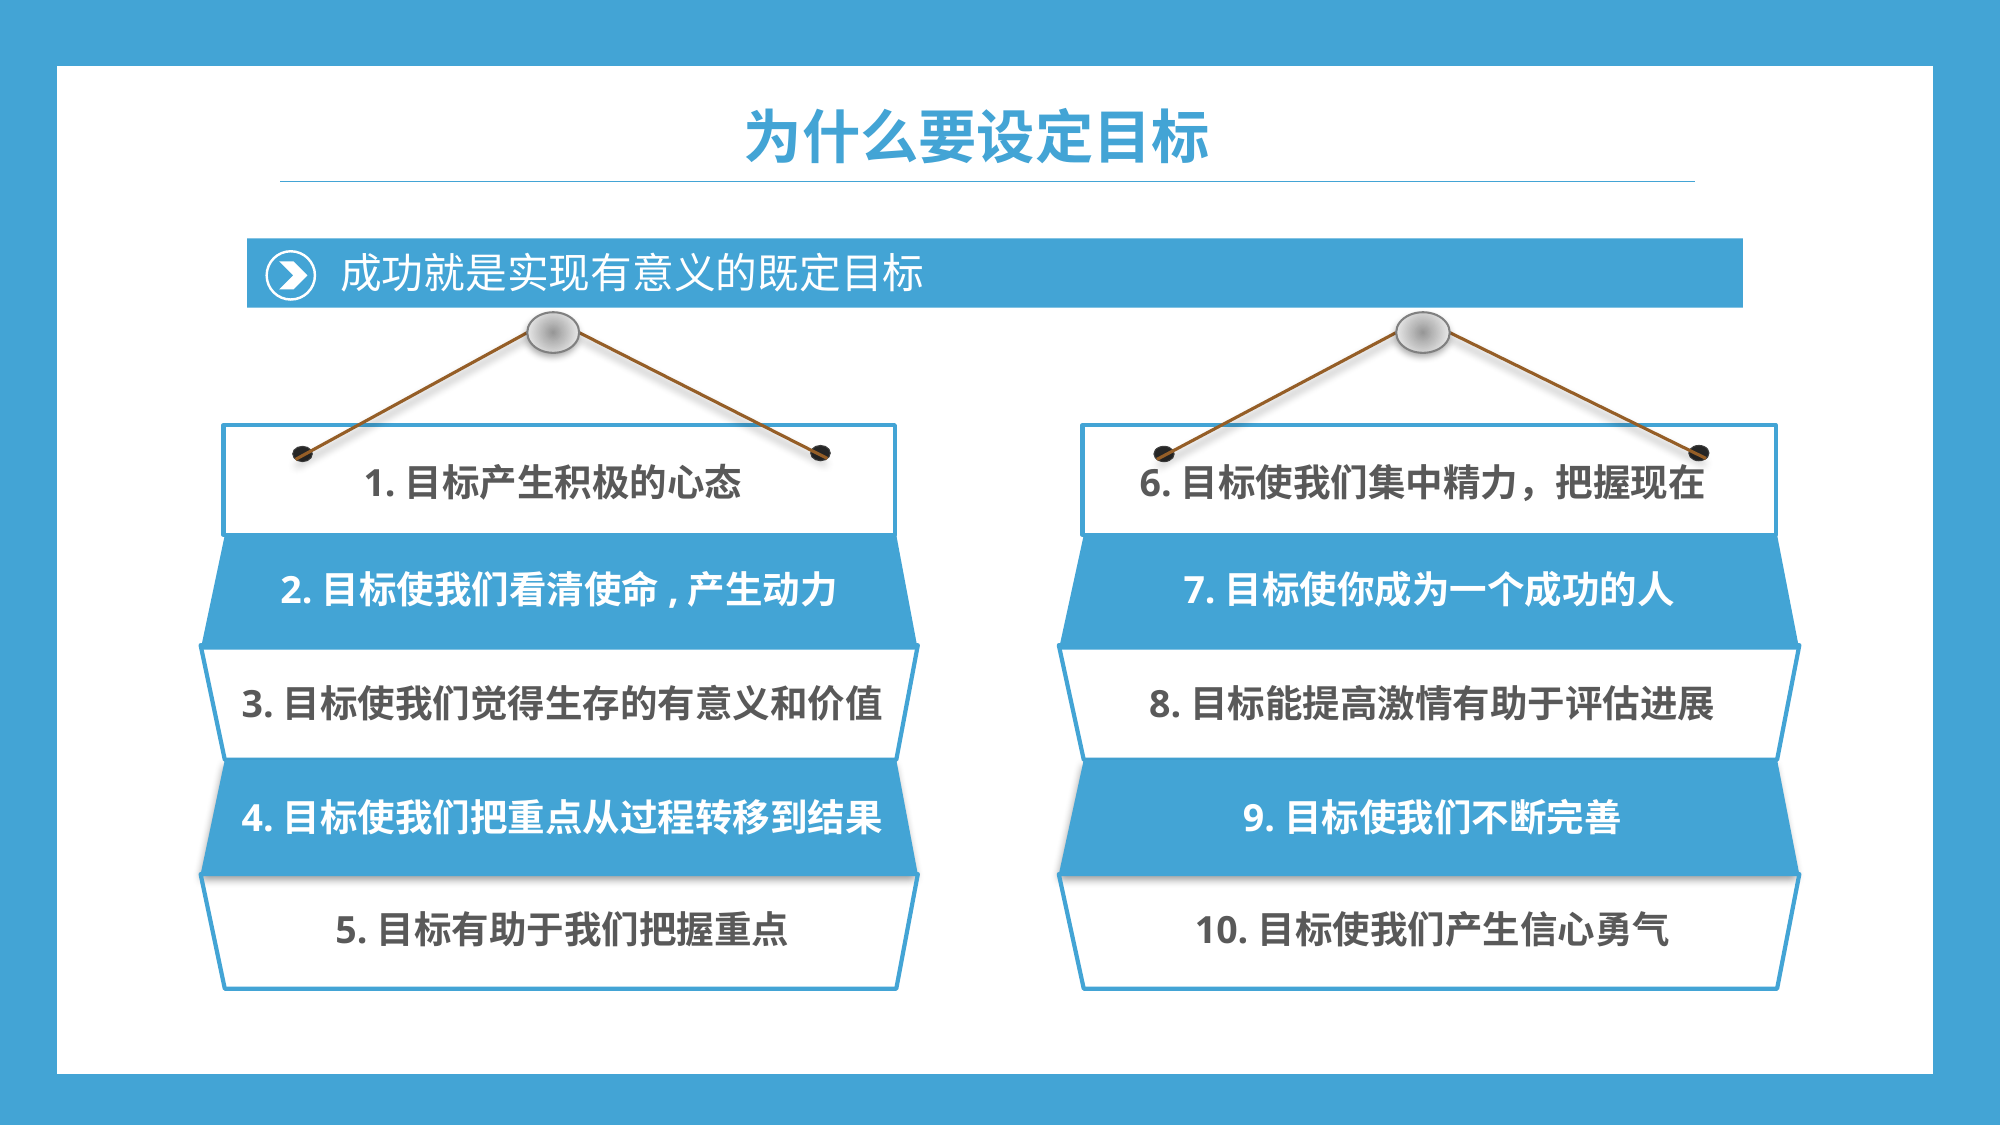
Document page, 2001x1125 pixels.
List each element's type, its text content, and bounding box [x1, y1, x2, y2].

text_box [1058, 312, 1800, 989]
text_box 为什么要设定目标 [729, 93, 1246, 178]
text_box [200, 312, 918, 989]
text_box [246, 238, 1743, 315]
